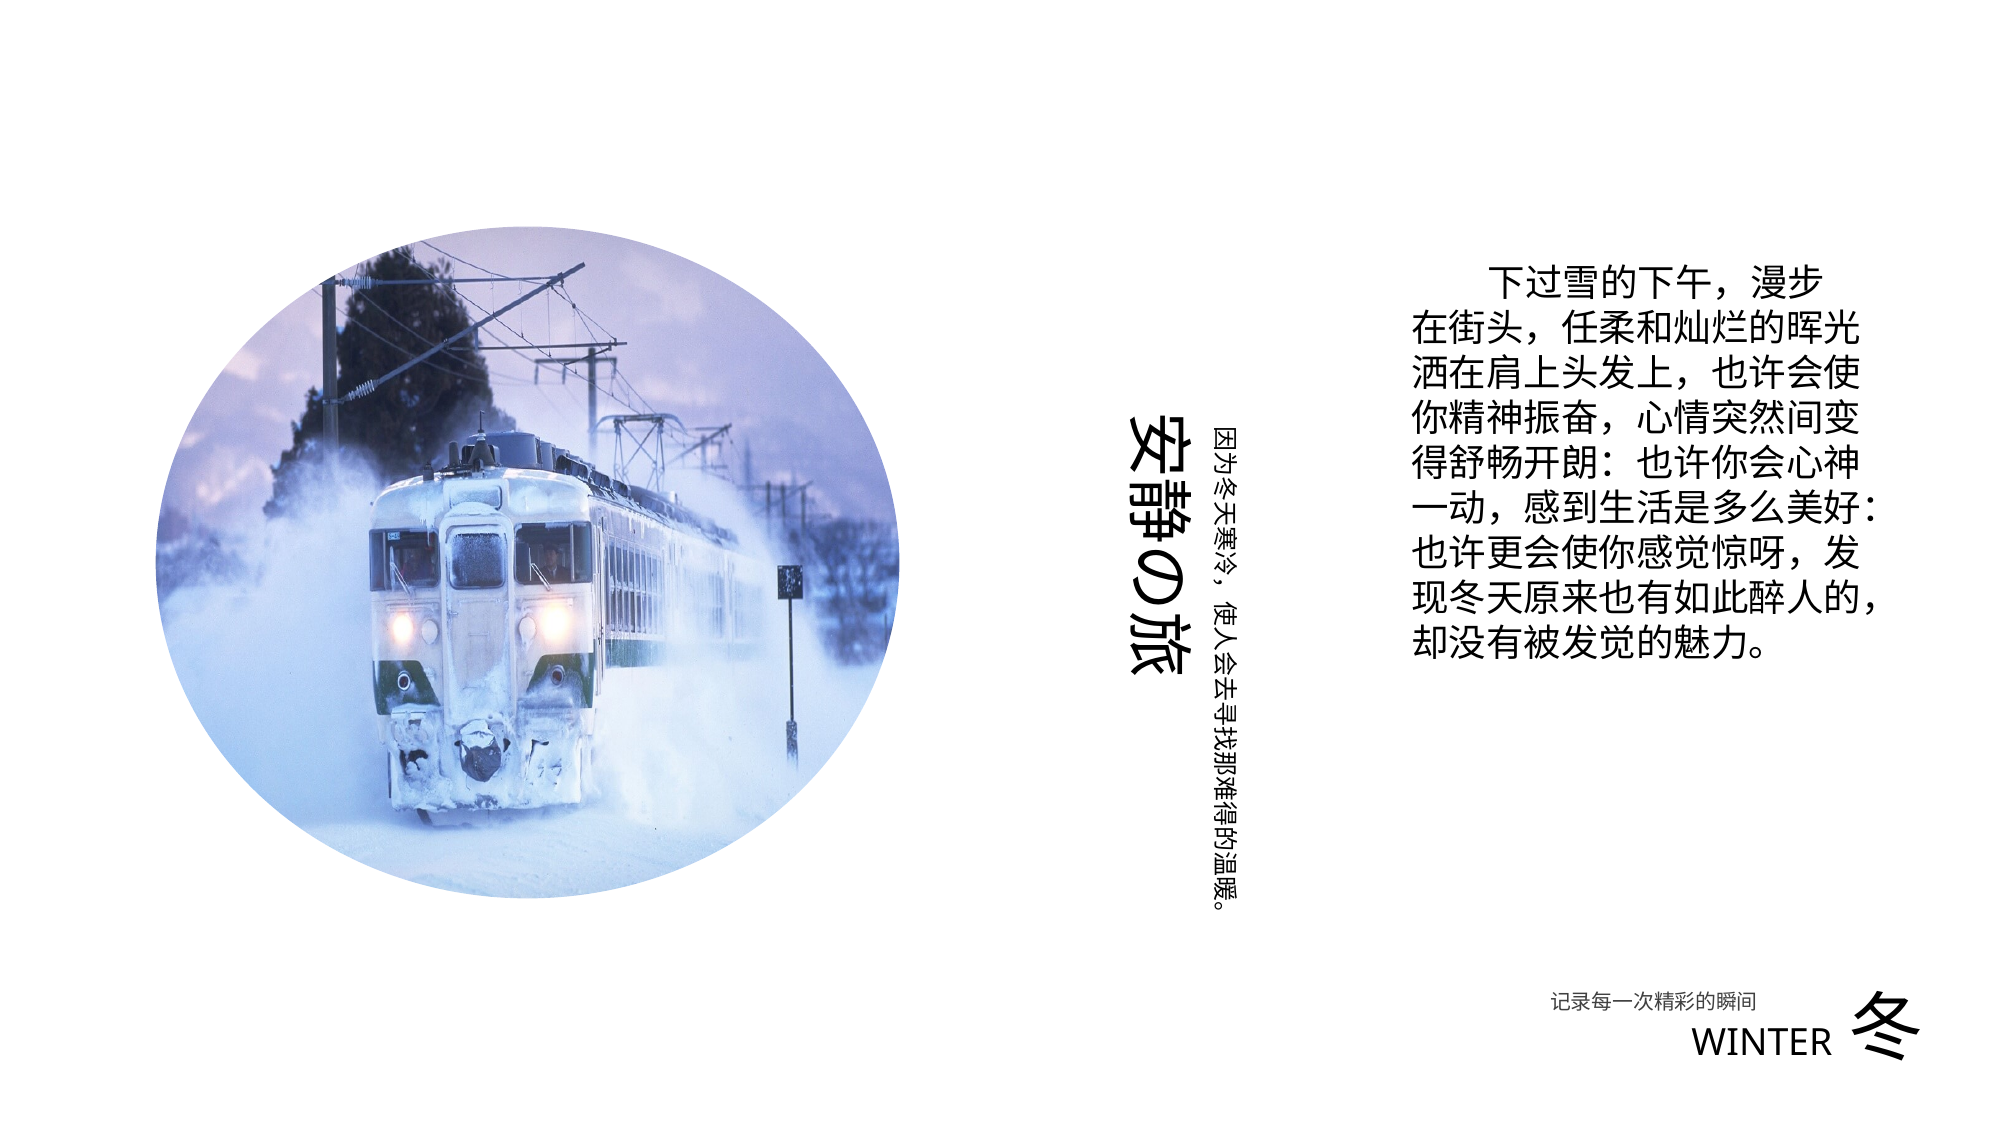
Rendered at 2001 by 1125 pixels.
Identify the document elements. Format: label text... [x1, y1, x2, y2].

text_box 冬 [1834, 971, 1966, 1077]
text_box 记录每一次精彩的瞬间 [1535, 981, 1835, 1022]
text_box WINTER [1482, 1010, 1857, 1071]
text_box 因为冬天寒冷，使人会去寻找那难得的温暖。 [1188, 411, 1249, 972]
picture [155, 226, 900, 899]
text_box 下过雪的下午，漫步在街头，任柔和灿烂的晖光洒在肩上头发上，也许会使你精神振奋，心情突然间变得舒畅开朗：也许你会心神一动，感到生活是多么美好：也许更会使你感觉惊呀，发现冬天原来也有如此醉人的，却没有被发觉的魅力。 [1396, 251, 1878, 672]
text_box 安静の旅 [1099, 396, 1210, 770]
